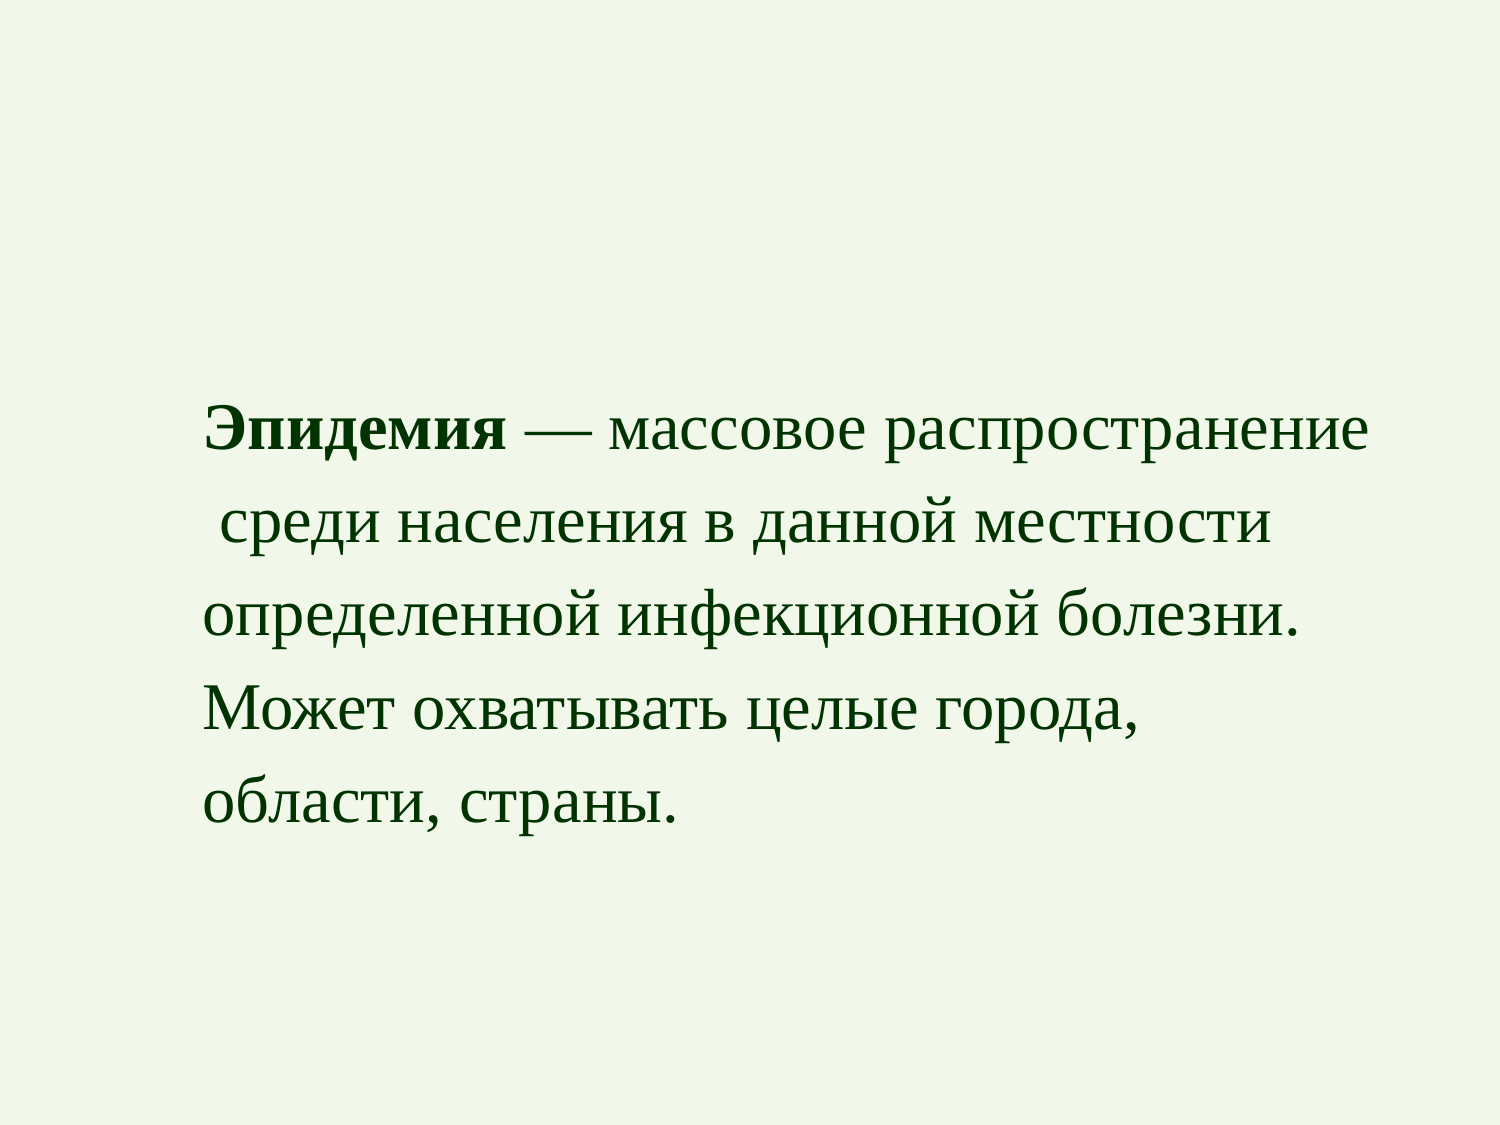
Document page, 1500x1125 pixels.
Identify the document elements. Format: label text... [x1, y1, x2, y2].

list Эпидемия — массовое распространение среди населения в данной местности определенной инфекционной болезни. Может охватывать целые города, области, страны. [112, 375, 1388, 979]
